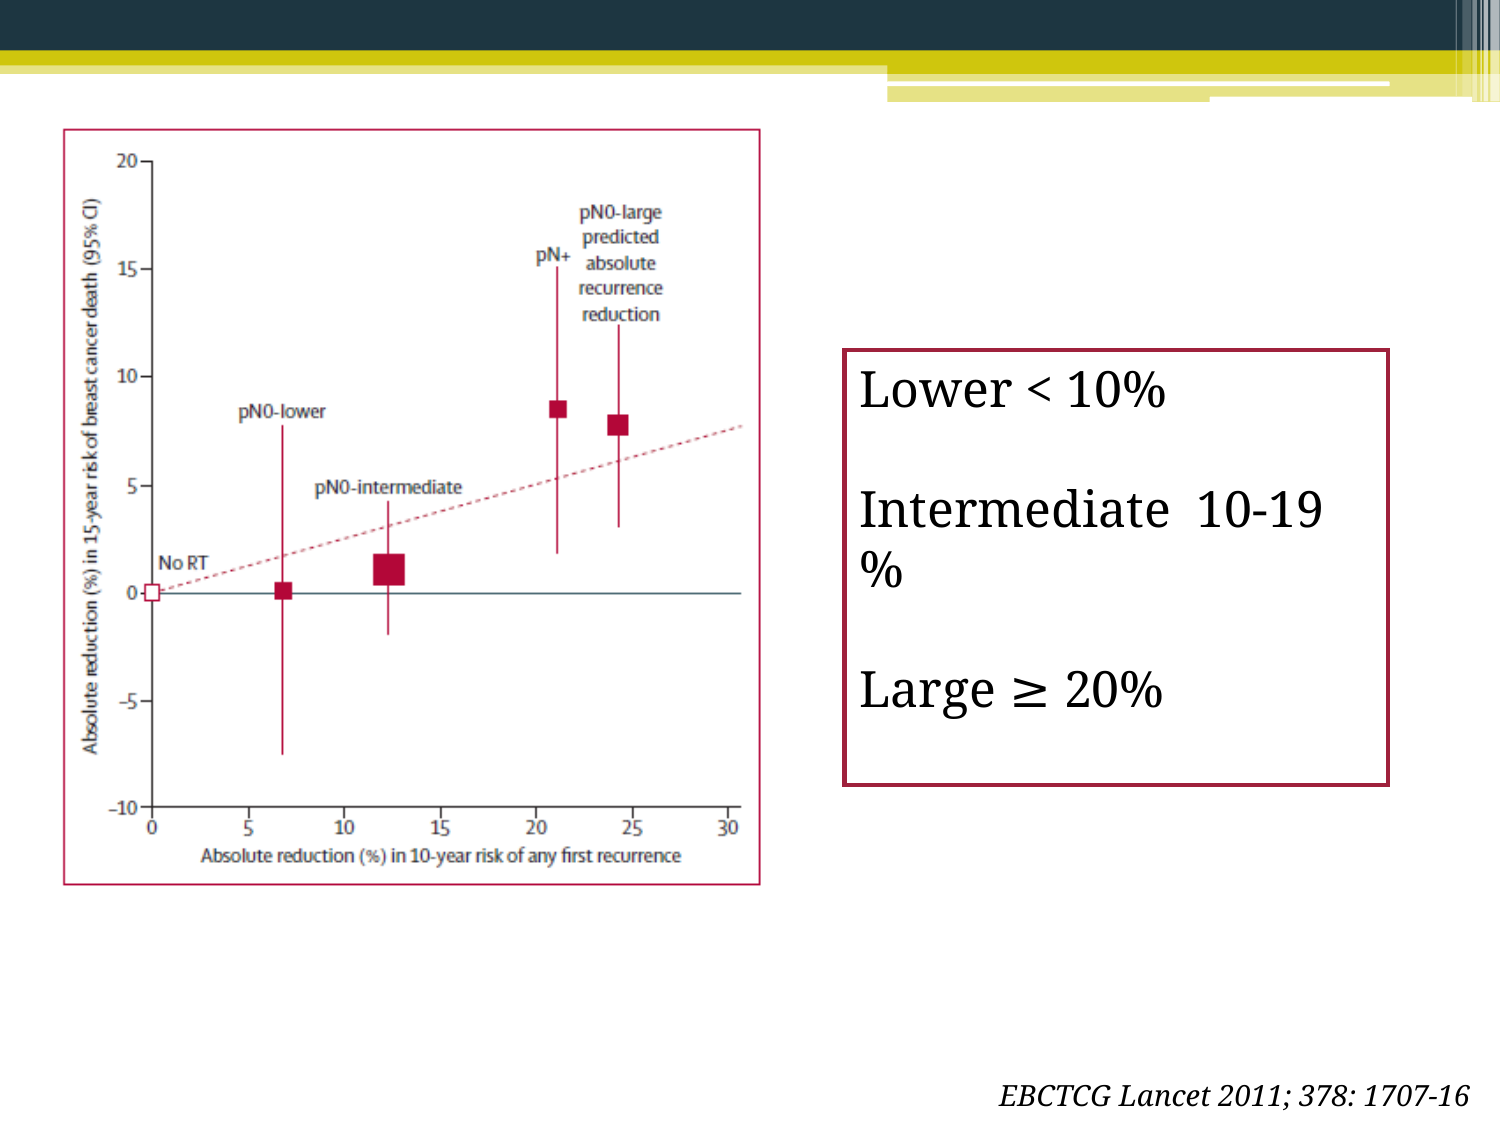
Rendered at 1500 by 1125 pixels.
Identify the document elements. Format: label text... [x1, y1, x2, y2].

text_box Lower < 10% Intermediate 10-19 % Large ≥ 20% [844, 349, 1388, 785]
text_box EBCTCG Lancet 2011; 378: 1707-16 [984, 1070, 1500, 1120]
picture [52, 101, 776, 891]
